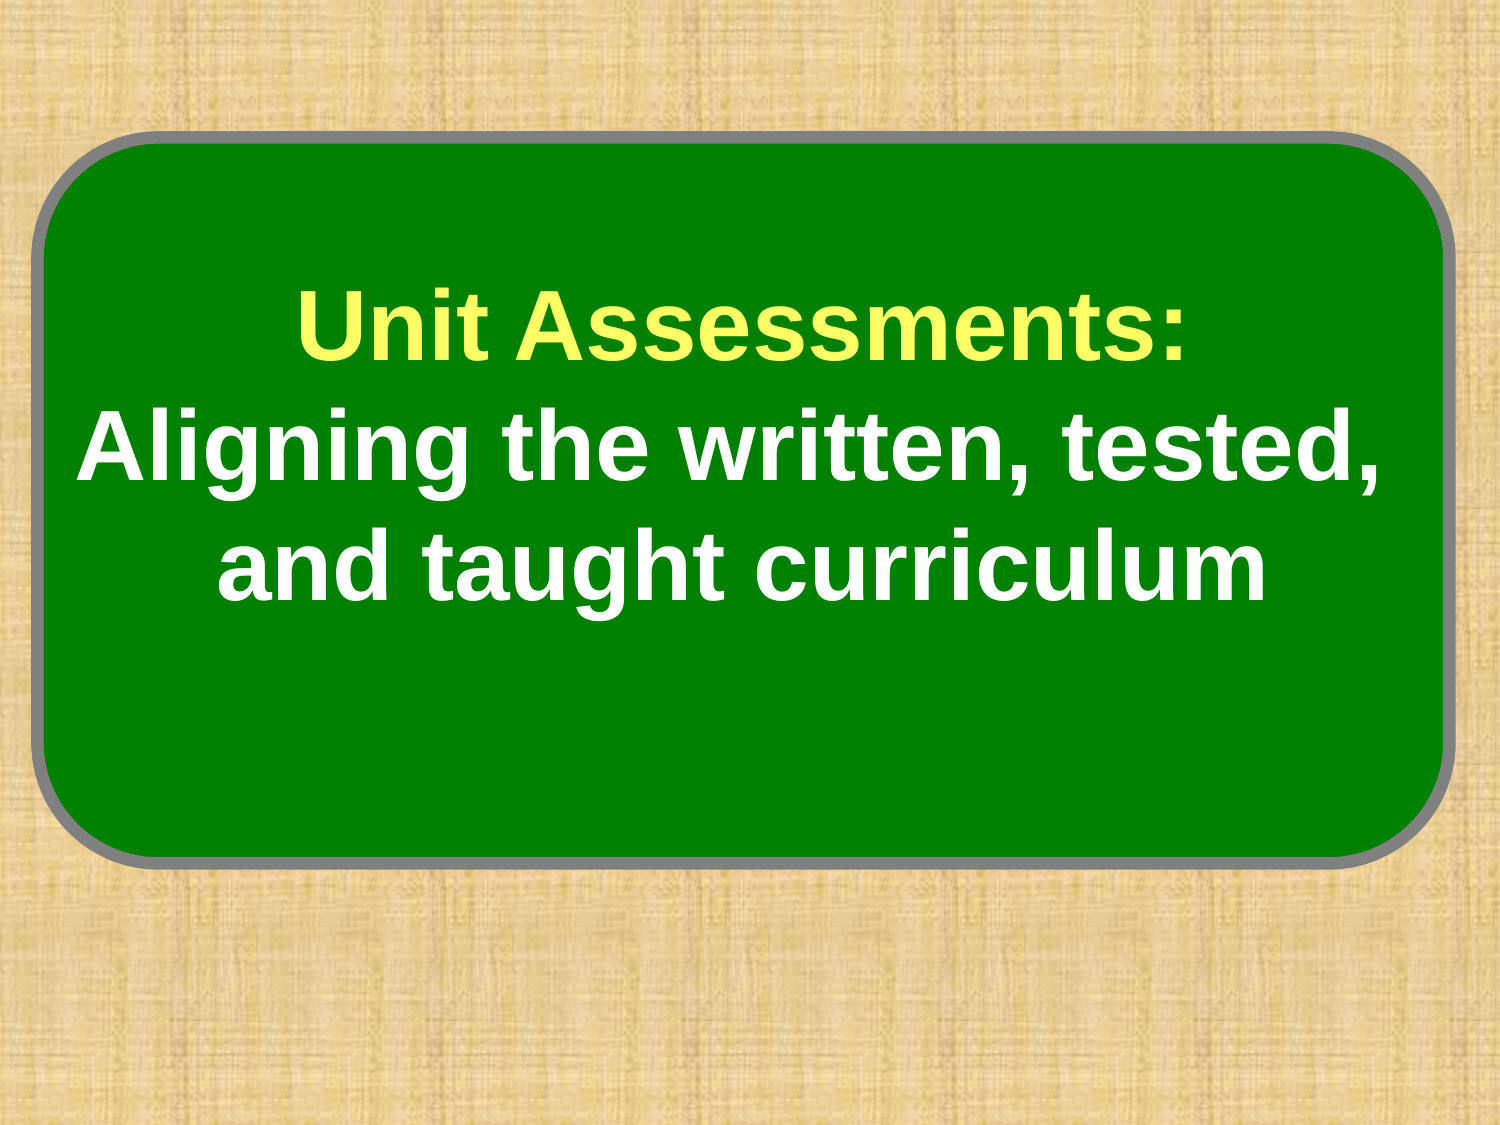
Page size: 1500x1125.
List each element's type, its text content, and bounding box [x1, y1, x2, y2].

picture [0, 0, 1500, 1125]
text_box Unit Assessments: Aligning the written, tested, and taught curriculum [37, 137, 1450, 864]
